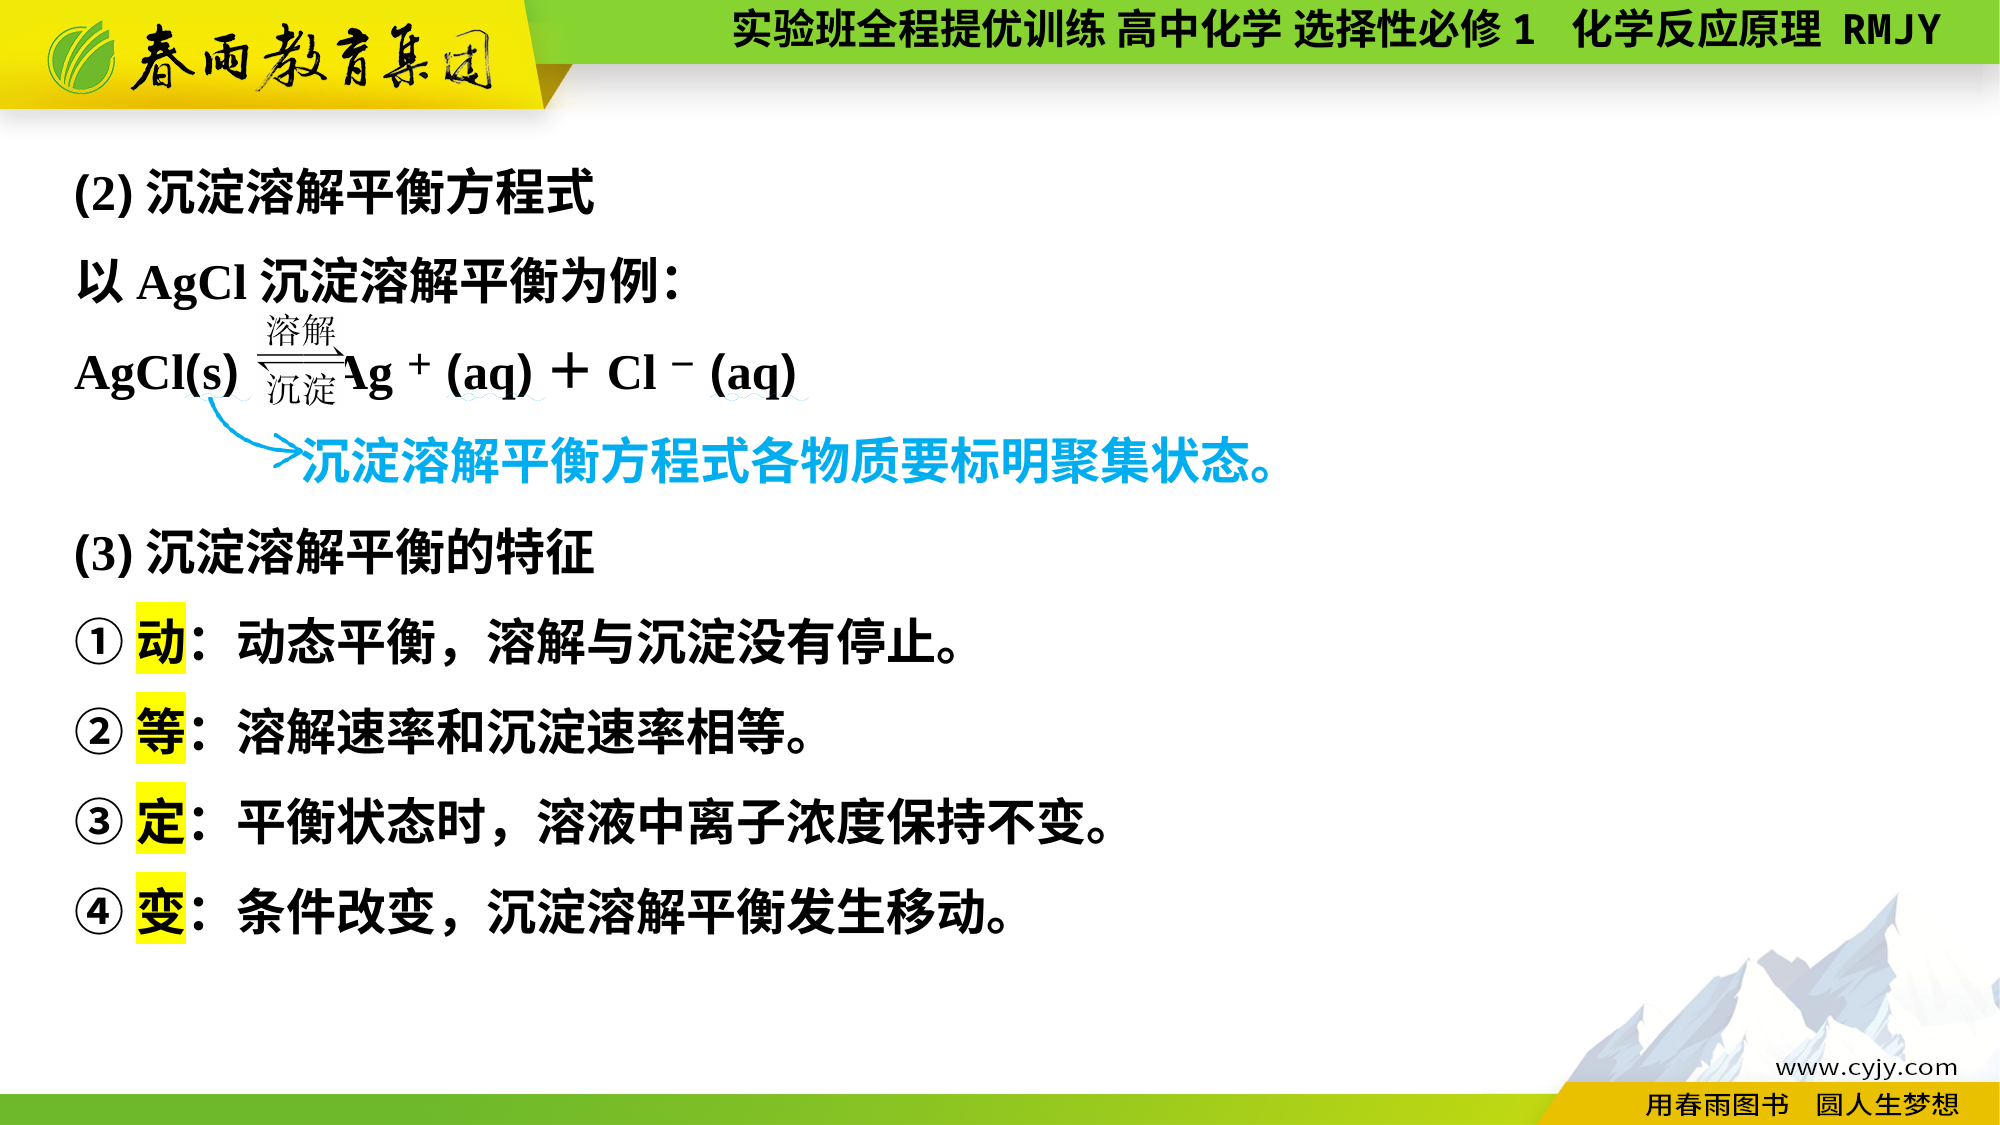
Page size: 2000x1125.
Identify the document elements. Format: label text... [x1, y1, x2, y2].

list (2)沉淀溶解平衡方程式 以AgCl沉淀溶解平衡为例： AgCl(s) Ag＋(aq)＋Cl－(aq) 沉淀溶解平衡方程式各物质要标明聚集状态。 (3)沉淀溶解平衡的特征 ①动：动态平衡，溶解与沉淀没有停止。 ②等：溶解速率和沉淀速率相等。 ③定：平衡状态时，溶液中离子浓度保持不变。 ④变：条件改变，沉淀溶解平衡发生移动。 [59, 122, 1944, 956]
picture [0, 0, 2000, 1125]
